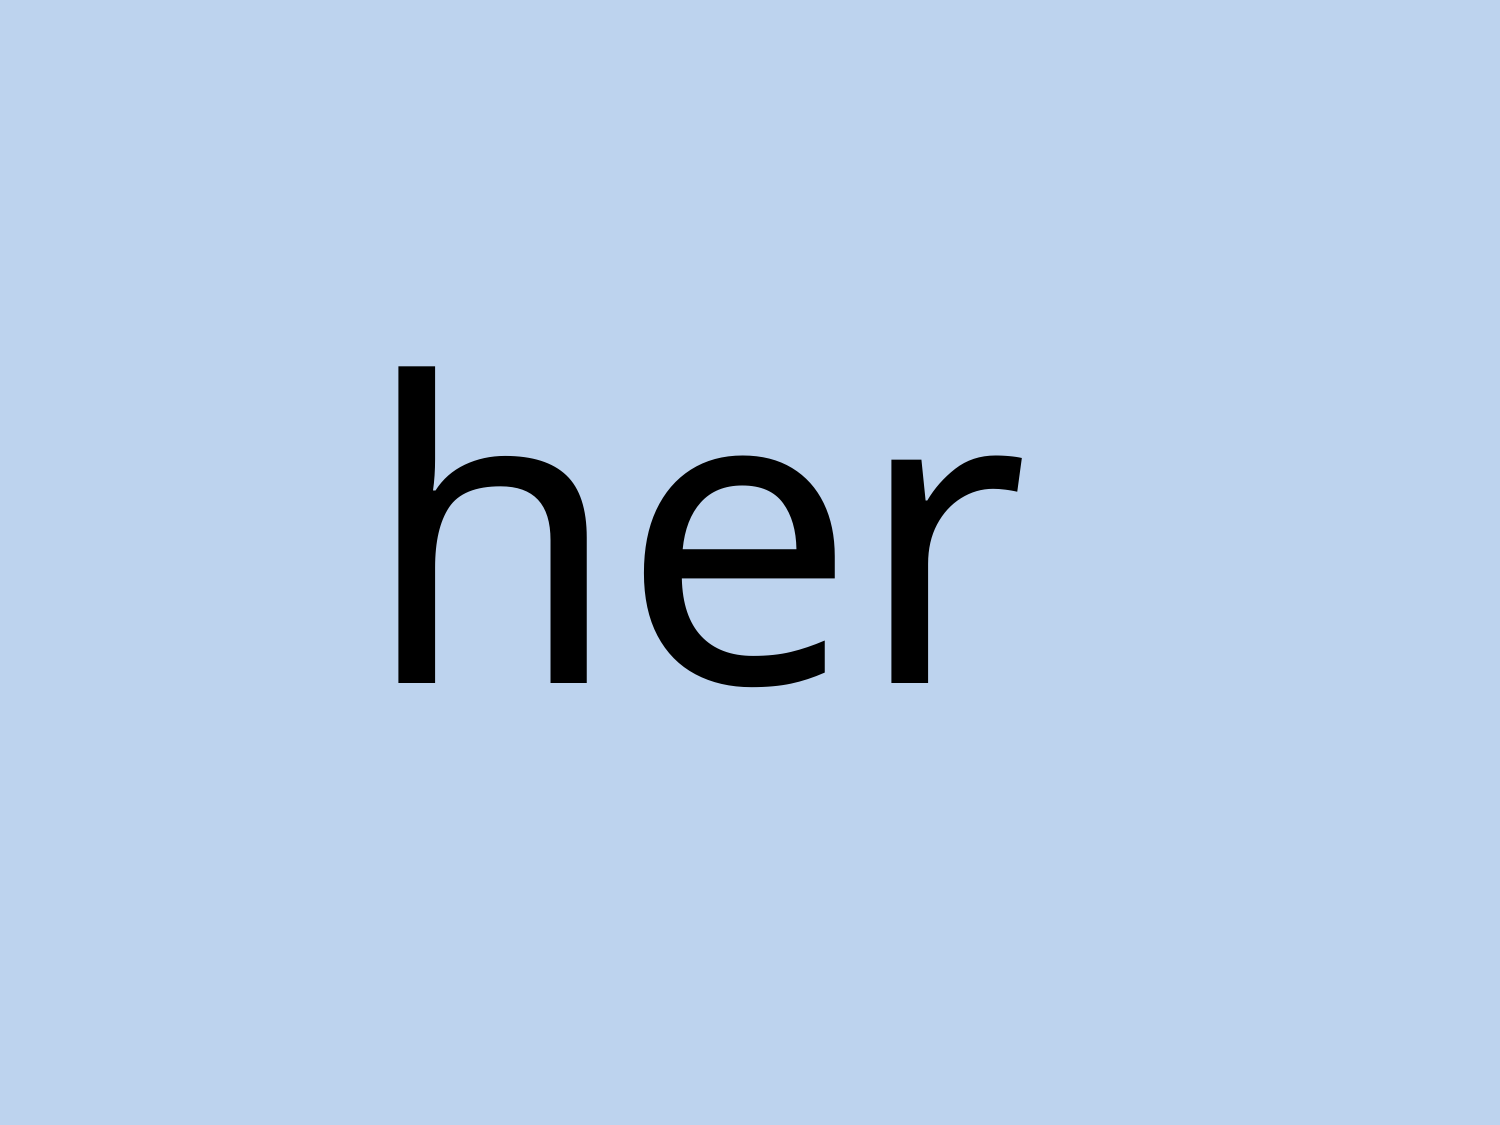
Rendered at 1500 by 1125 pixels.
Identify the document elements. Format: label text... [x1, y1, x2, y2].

text_box her [41, 259, 1459, 775]
